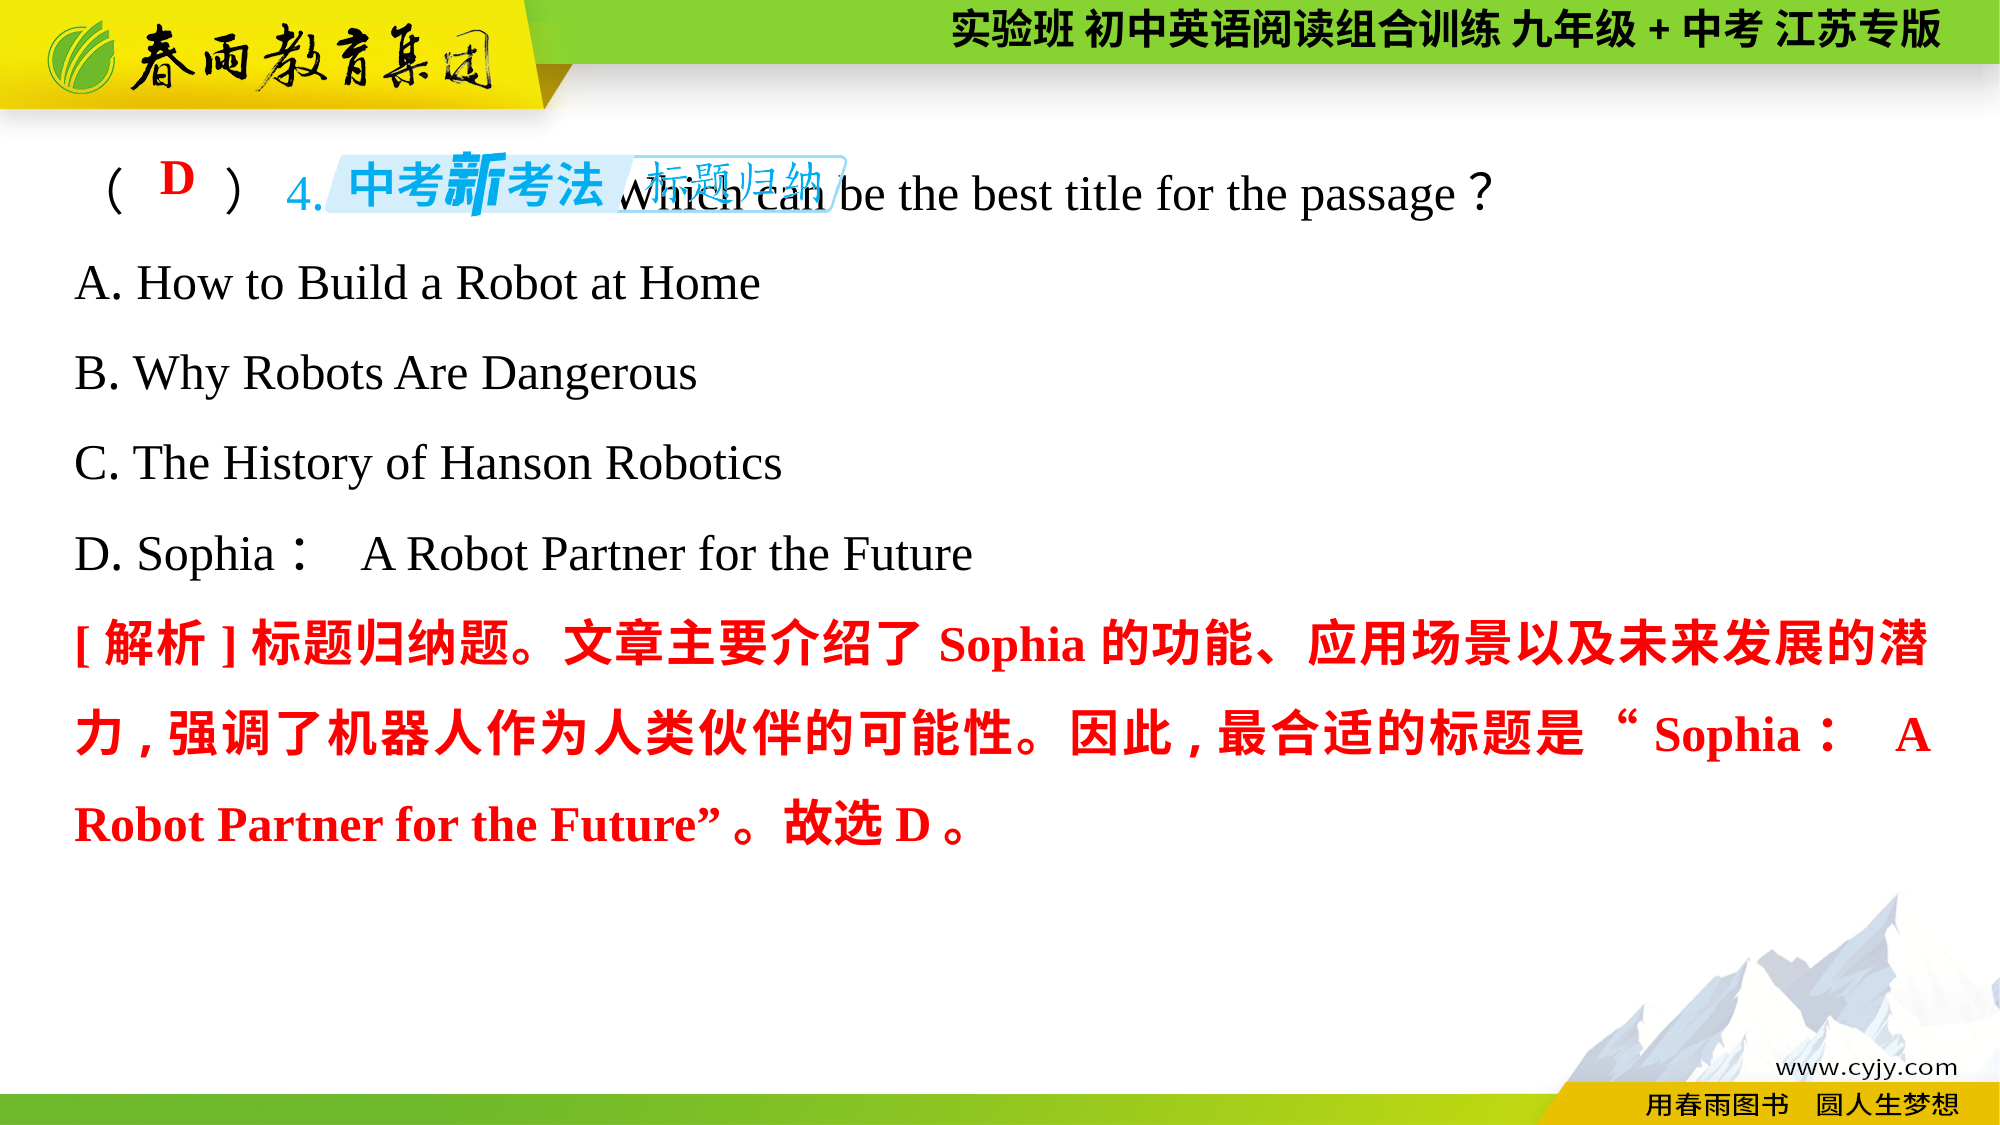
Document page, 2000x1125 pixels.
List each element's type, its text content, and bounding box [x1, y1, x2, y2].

list （ ）4. Which can be the best title for the passage？ A. How to Build a Robot at Home B. Why Robots Are Dangerous C. The History of Hanson Robotics D. Sophia： A Robot Partner for the Future [59, 122, 1944, 574]
text_box [解析]标题归纳题。文章主要介绍了Sophia的功能、应用场景以及未来发展的潜力,强调了机器人作为人类伙伴的可能性。因此,最合适的标题是“Sophia： A Robot Partner for the Future”。故选D。 [59, 574, 1944, 860]
picture [0, 0, 2000, 1125]
text_box D [145, 137, 212, 213]
